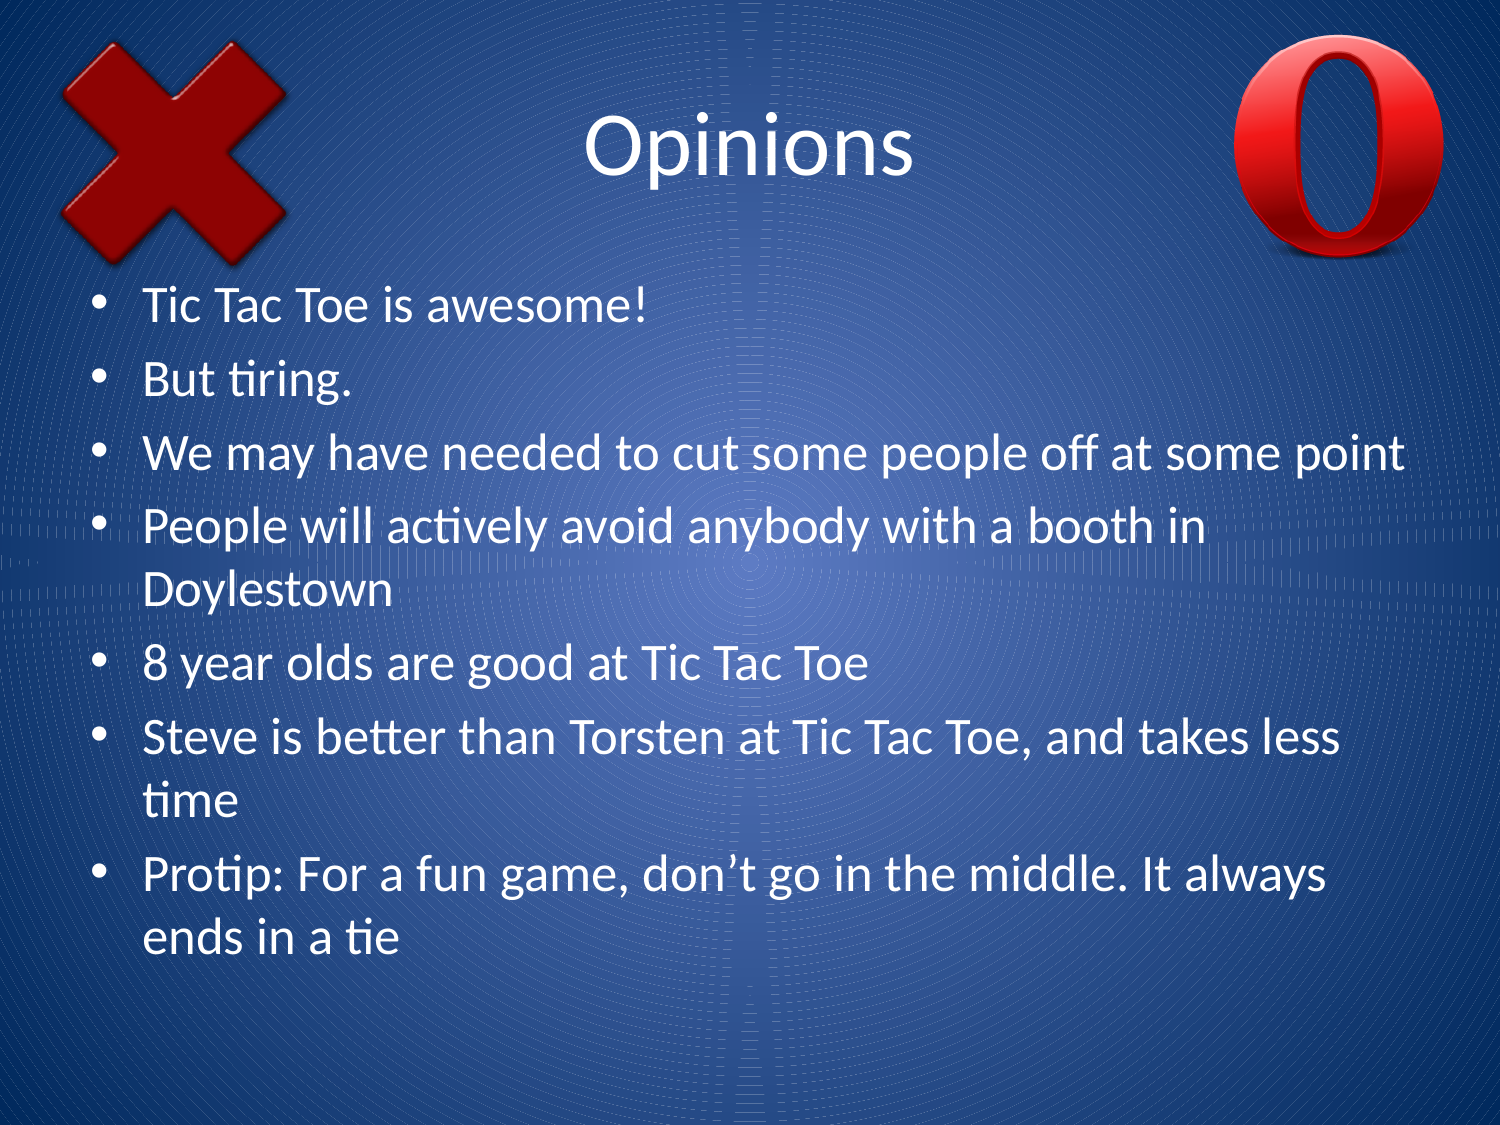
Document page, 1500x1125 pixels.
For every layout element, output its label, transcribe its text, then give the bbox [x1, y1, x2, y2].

picture [6, 0, 339, 318]
title Opinions [344, 45, 1208, 233]
picture [1213, 22, 1461, 270]
list Tic Tac Toe is awesome! But tiring. We may have needed to cut some people off at some point People will actively avoid anybody with a booth in Doylestown 8 year olds are good at Tic Tac Toe Steve is better than Torsten at Tic Tac Toe, and takes less time Protip: For a fun game, don’t go in the middle. It always ends in a tie [75, 262, 1425, 1005]
